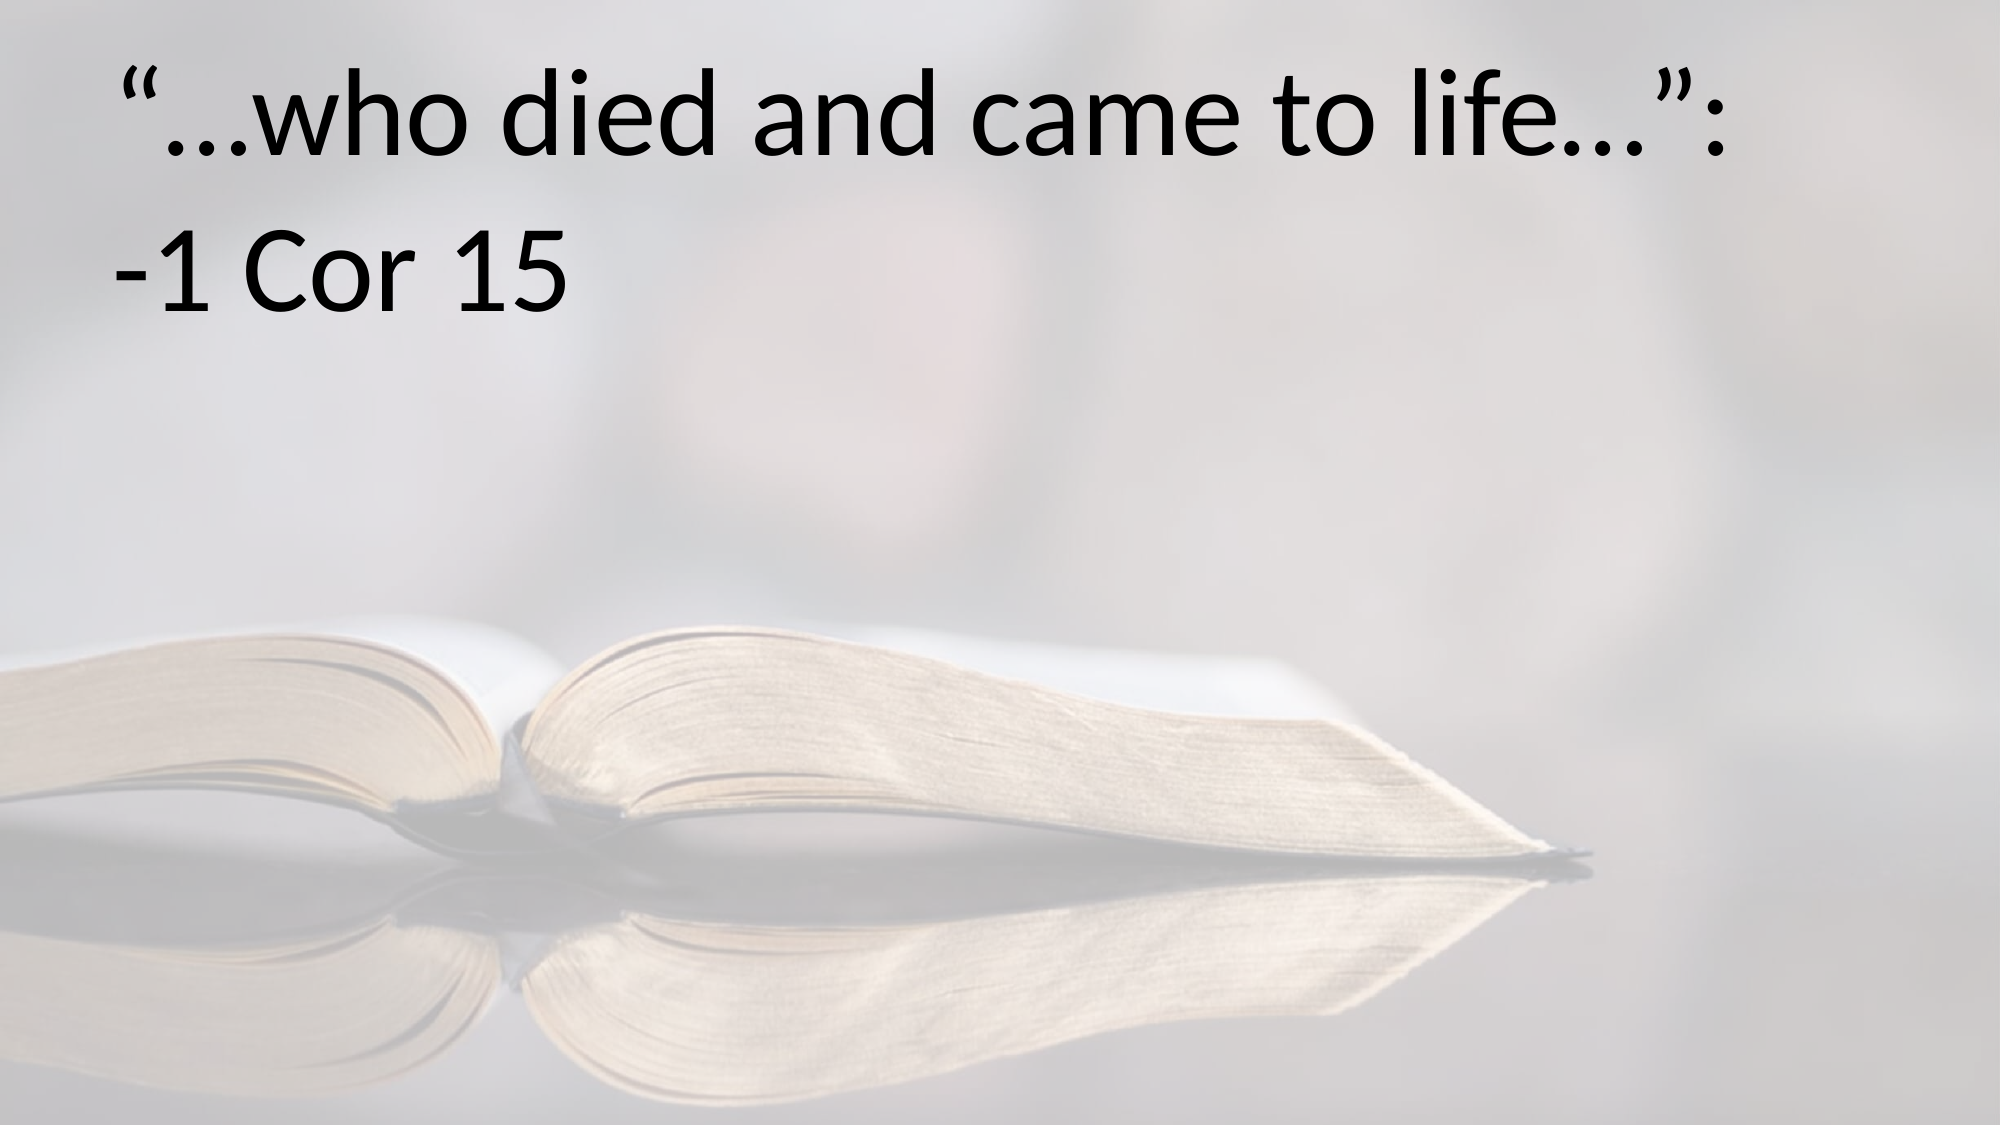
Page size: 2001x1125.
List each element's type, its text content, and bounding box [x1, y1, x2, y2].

list “…who died and came to life…”: -1 Cor 15 [97, 39, 1863, 1014]
